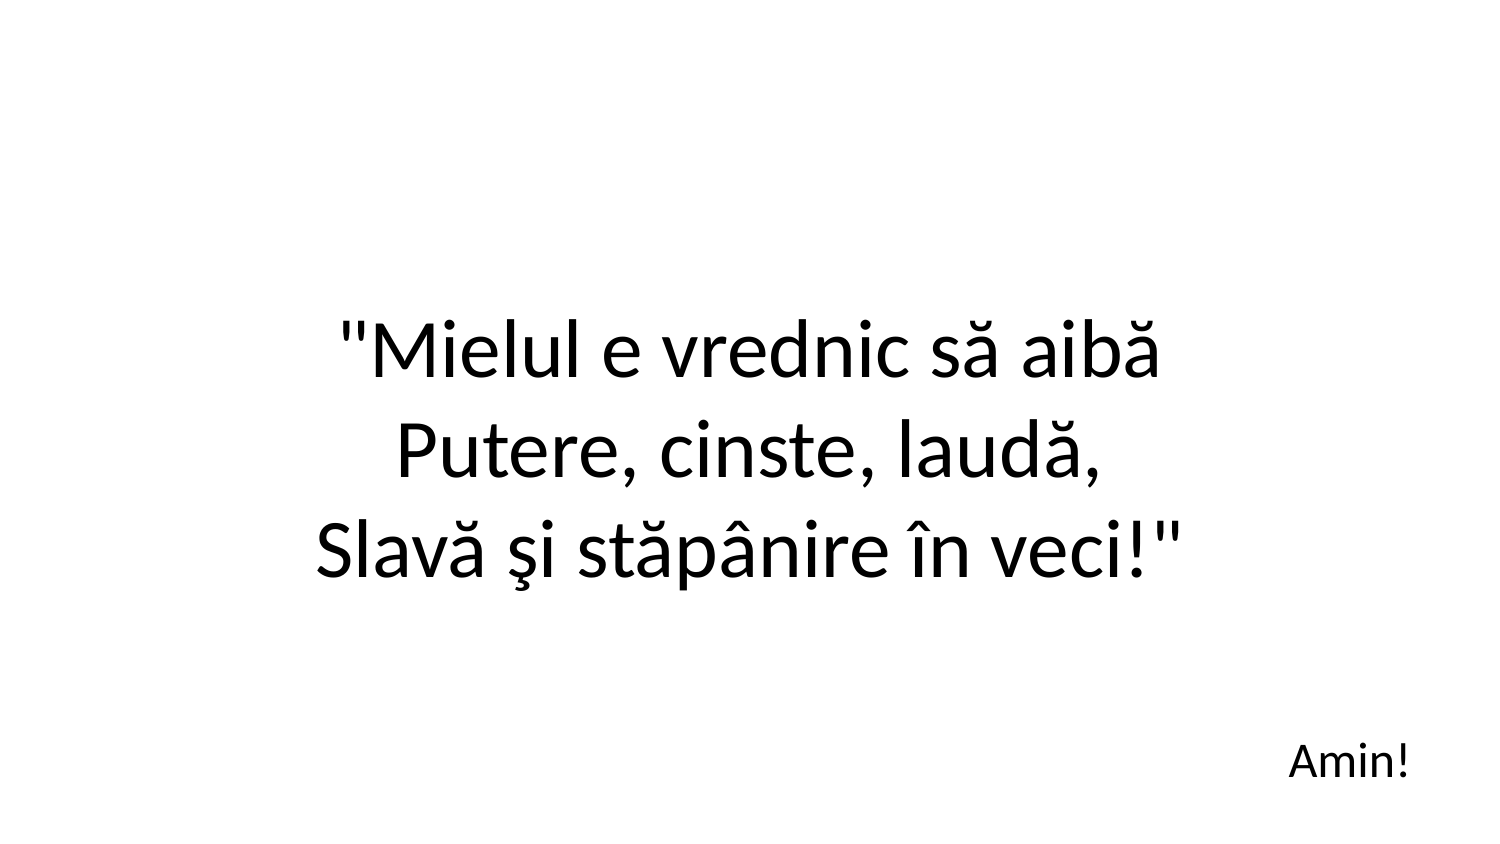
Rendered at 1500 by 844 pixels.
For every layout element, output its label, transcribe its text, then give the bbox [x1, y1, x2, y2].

text_box "Mielul e vrednic să aibă Putere, cinste, laudă, Slavă şi stăpânire în veci!" [300, 242, 1200, 602]
text_box Amin! [1273, 674, 1427, 795]
